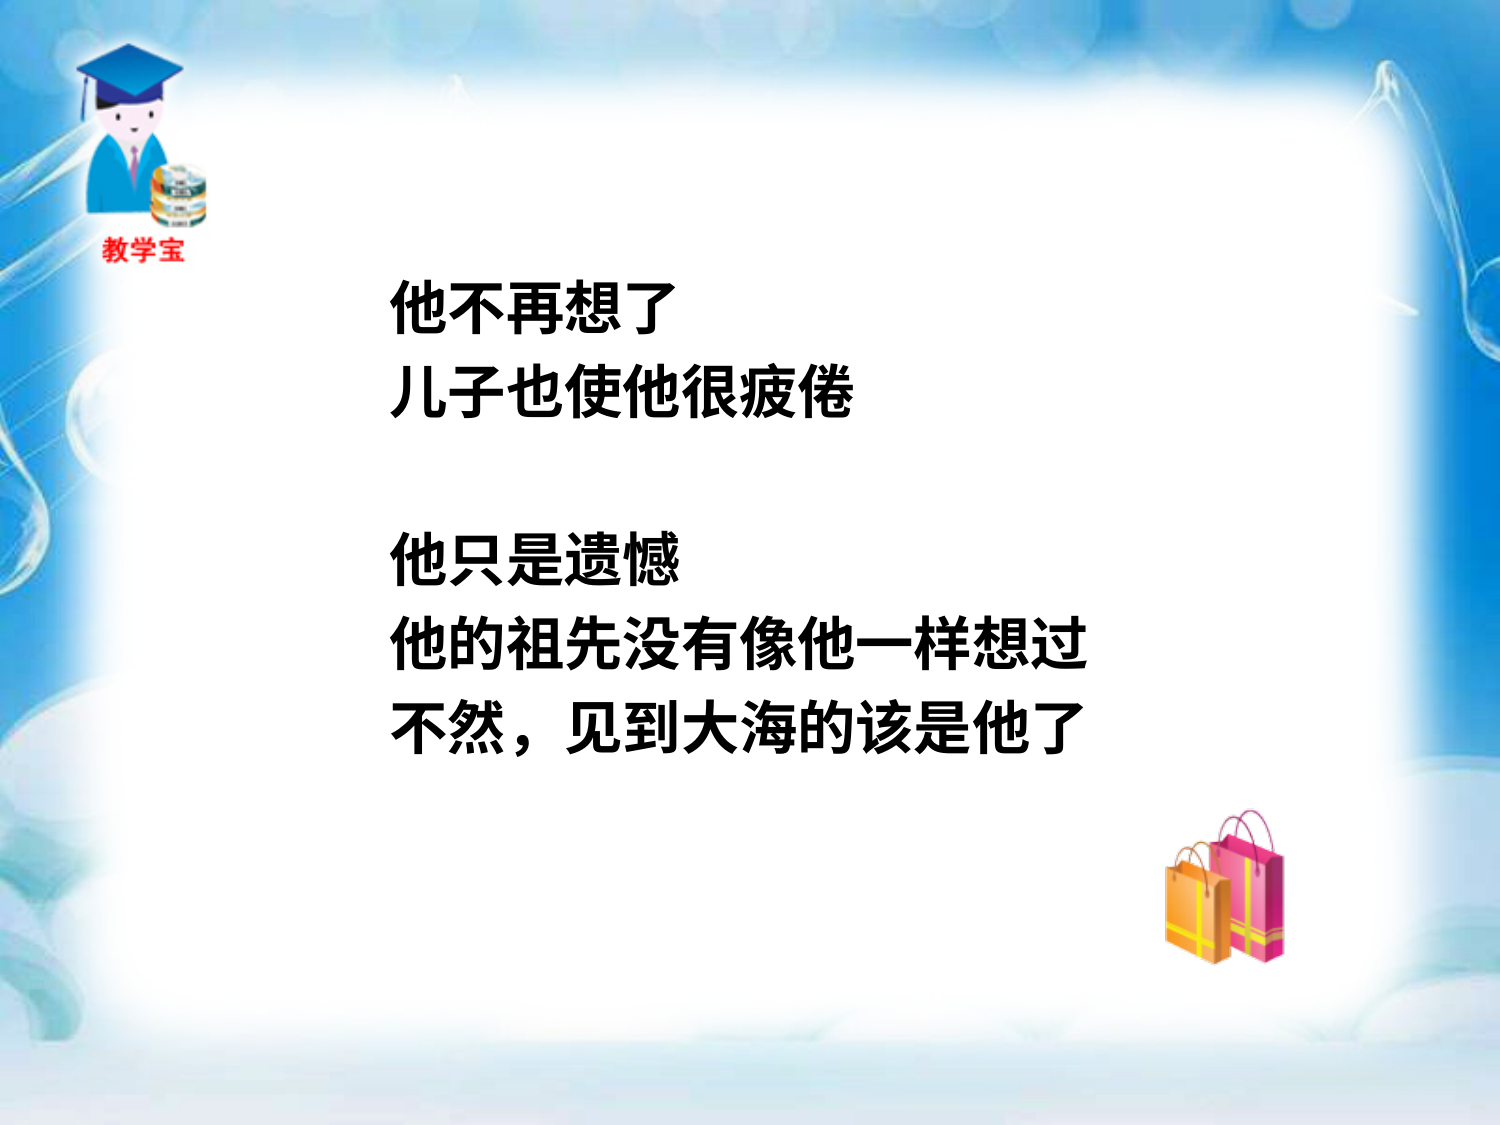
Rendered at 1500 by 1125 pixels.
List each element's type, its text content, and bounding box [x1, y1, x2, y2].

picture [0, 0, 1500, 1125]
text_box 他不再想了 儿子也使他很疲倦 他只是遗憾 他的祖先没有像他一样想过 不然，见到大海的该是他了 [375, 250, 1300, 769]
